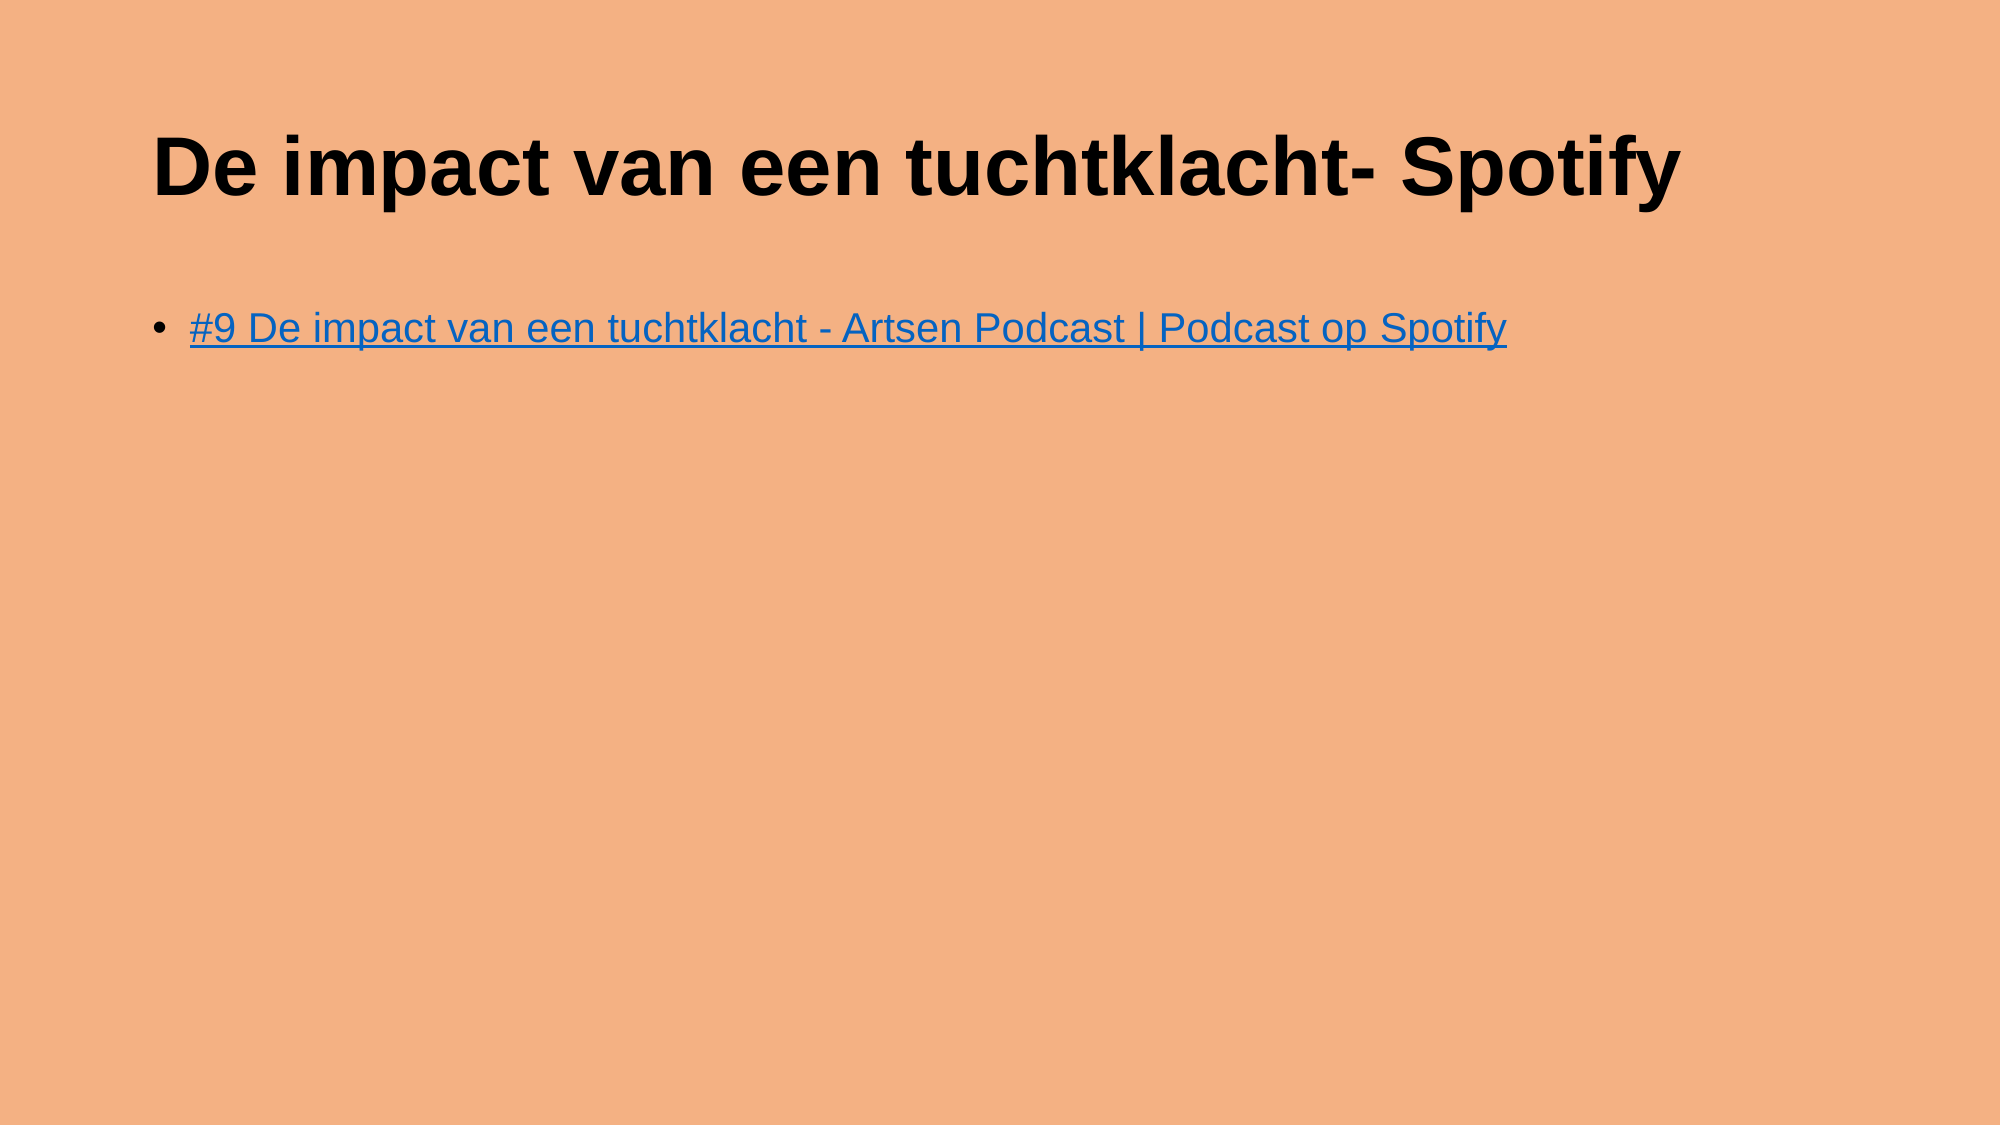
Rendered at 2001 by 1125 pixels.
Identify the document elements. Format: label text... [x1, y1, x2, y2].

list #9 De impact van een tuchtklacht - Artsen Podcast | Podcast op Spotify [137, 299, 1863, 1014]
title De impact van een tuchtklacht- Spotify [137, 59, 1863, 278]
